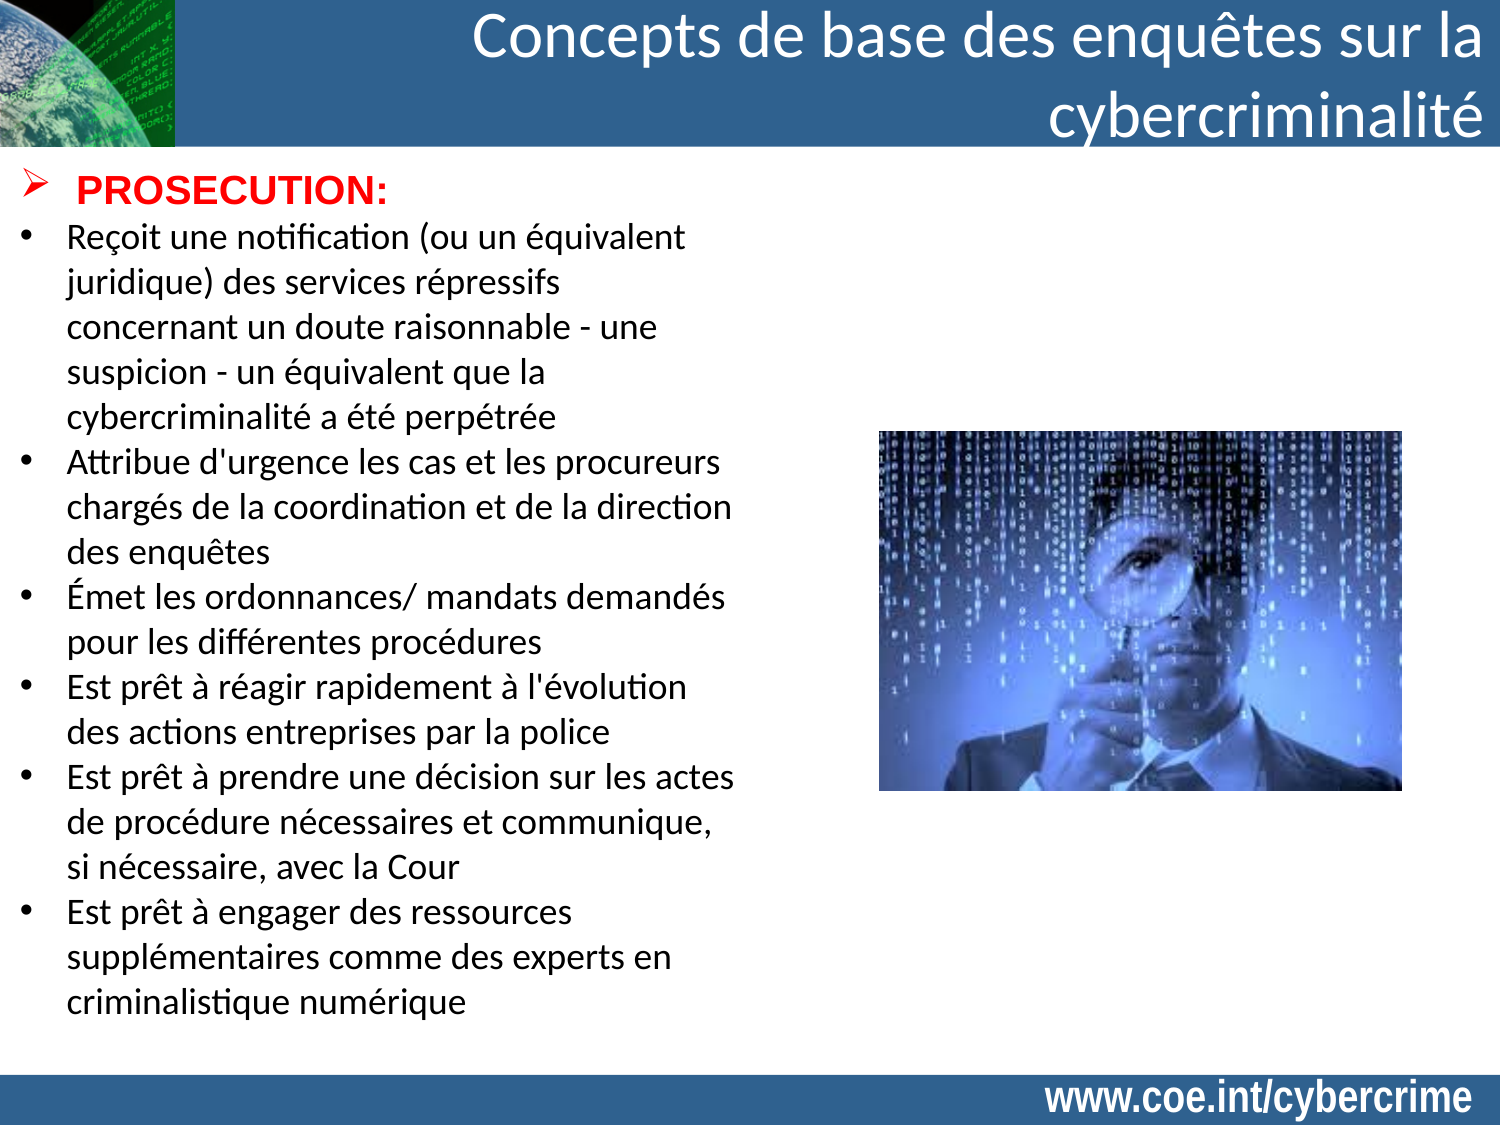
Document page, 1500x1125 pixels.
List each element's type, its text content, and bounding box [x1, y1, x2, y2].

picture [879, 430, 1402, 791]
text_box Concepts de base des enquêtes sur la cybercriminalité [179, 0, 1500, 149]
text_box www.coe.int/cybercrime [1030, 1059, 1500, 1125]
text_box [0, 1073, 1030, 1125]
text_box PROSECUTION: Reçoit une notification (ou un équivalent juridique) des services répressifs concernant un doute raisonnable - une suspicion - un équivalent que la cybercriminalité a été perpétrée Attribue d'urgence les cas et les procureurs chargés de la coordination et de la direction des enquêtes Émet les ordonnances/ mandats demandés pour les différentes procédures Est prêt à réagir rapidement à l'évolution des actions entreprises par la police Est prêt à prendre une décision sur les actes de procédure nécessaires et communique, si nécessaire, avec la Cour Est prêt à engager des ressources supplémentaires comme des experts en criminalistique numérique [5, 156, 755, 1030]
picture [0, 0, 175, 147]
